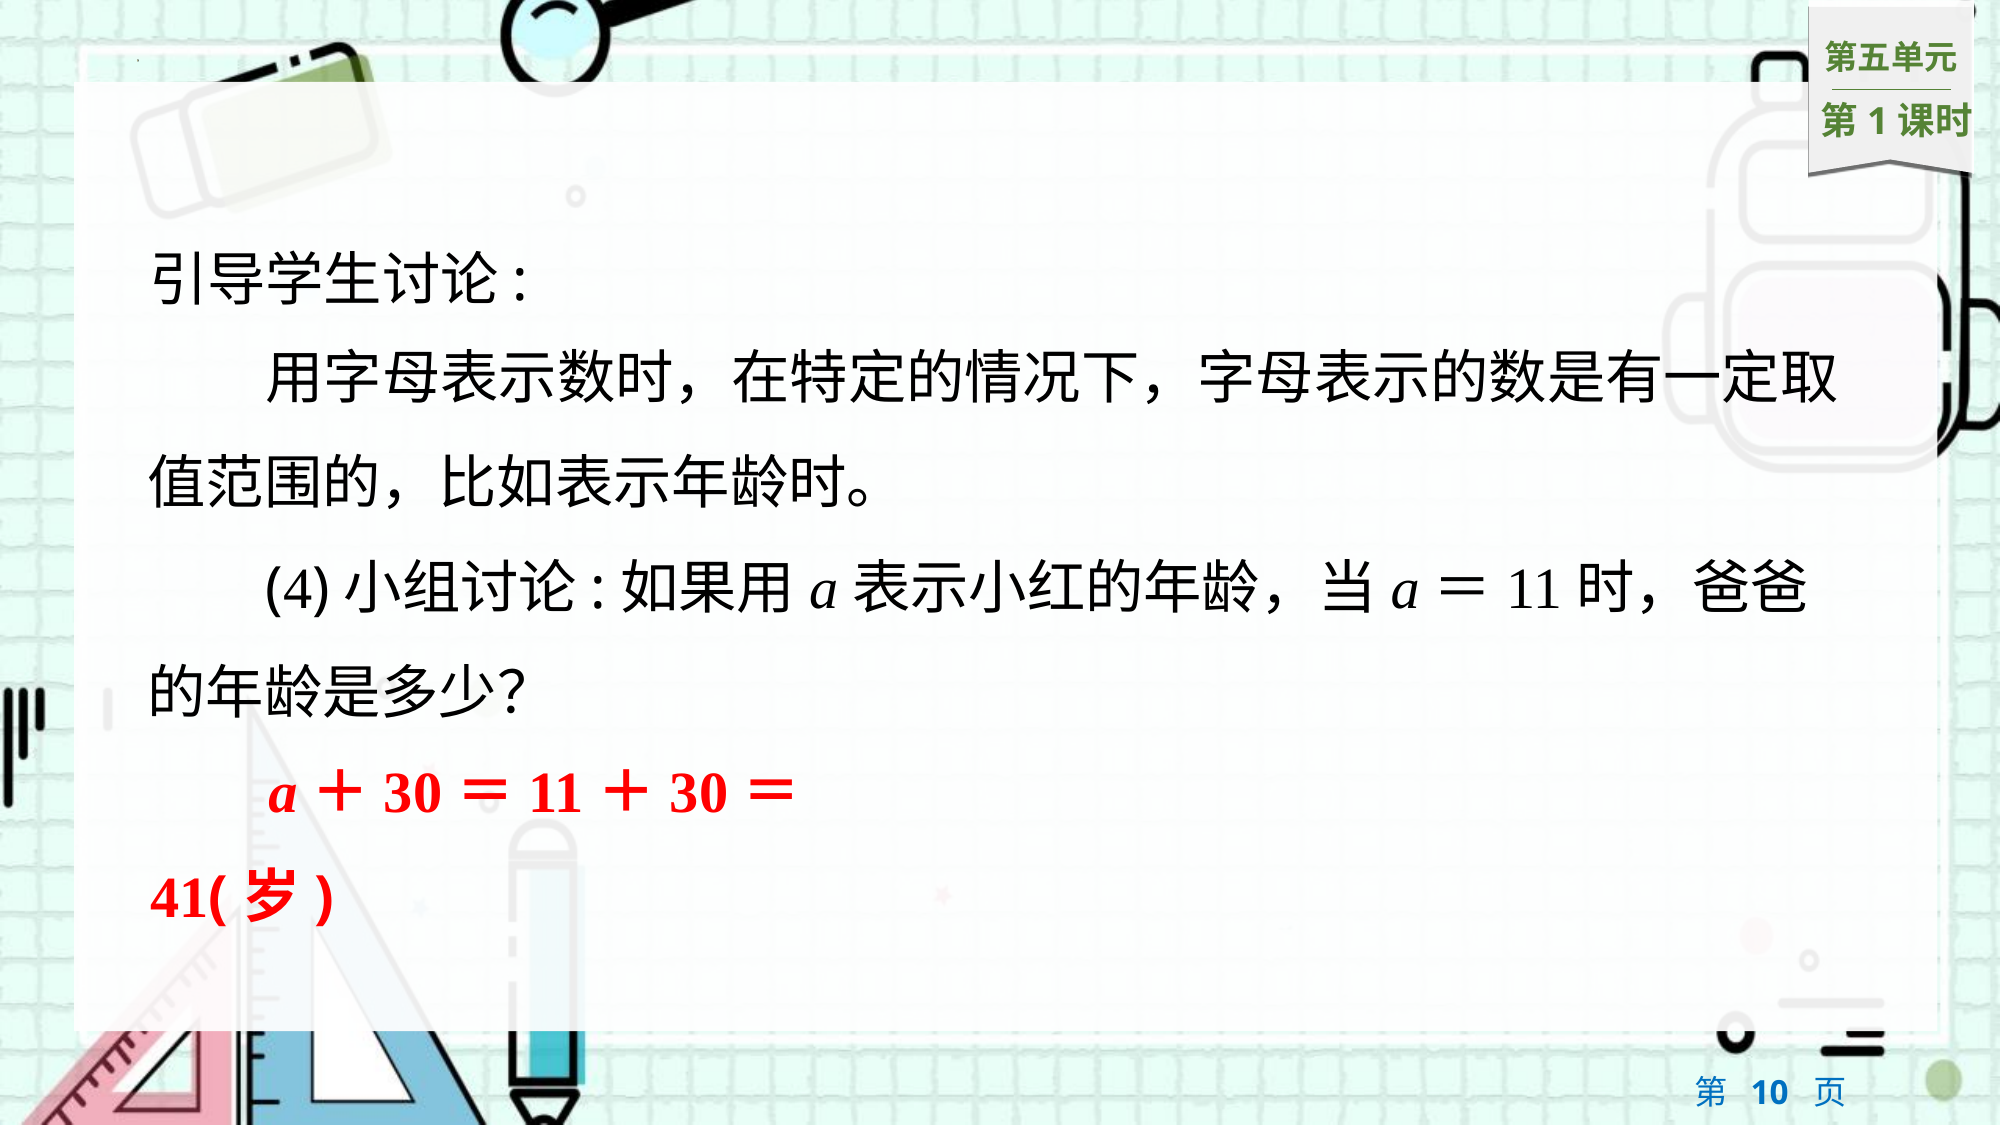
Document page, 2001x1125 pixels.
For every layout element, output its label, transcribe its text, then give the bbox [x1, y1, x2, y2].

text_box 引导学生讨论: [149, 207, 529, 305]
text_box 用字母表示数时，在特定的情况下，字母表示的数是有一定取值范围的，比如表示年龄时。 [147, 305, 1853, 516]
text_box a＋30＝11＋30＝41(岁) [150, 719, 882, 824]
text_box (4)小组讨论:如果用a表示小红的年龄，当a＝11时，爸爸的年龄是多少？ [147, 516, 1853, 726]
picture [0, 0, 2000, 1125]
picture [1938, 168, 1971, 176]
